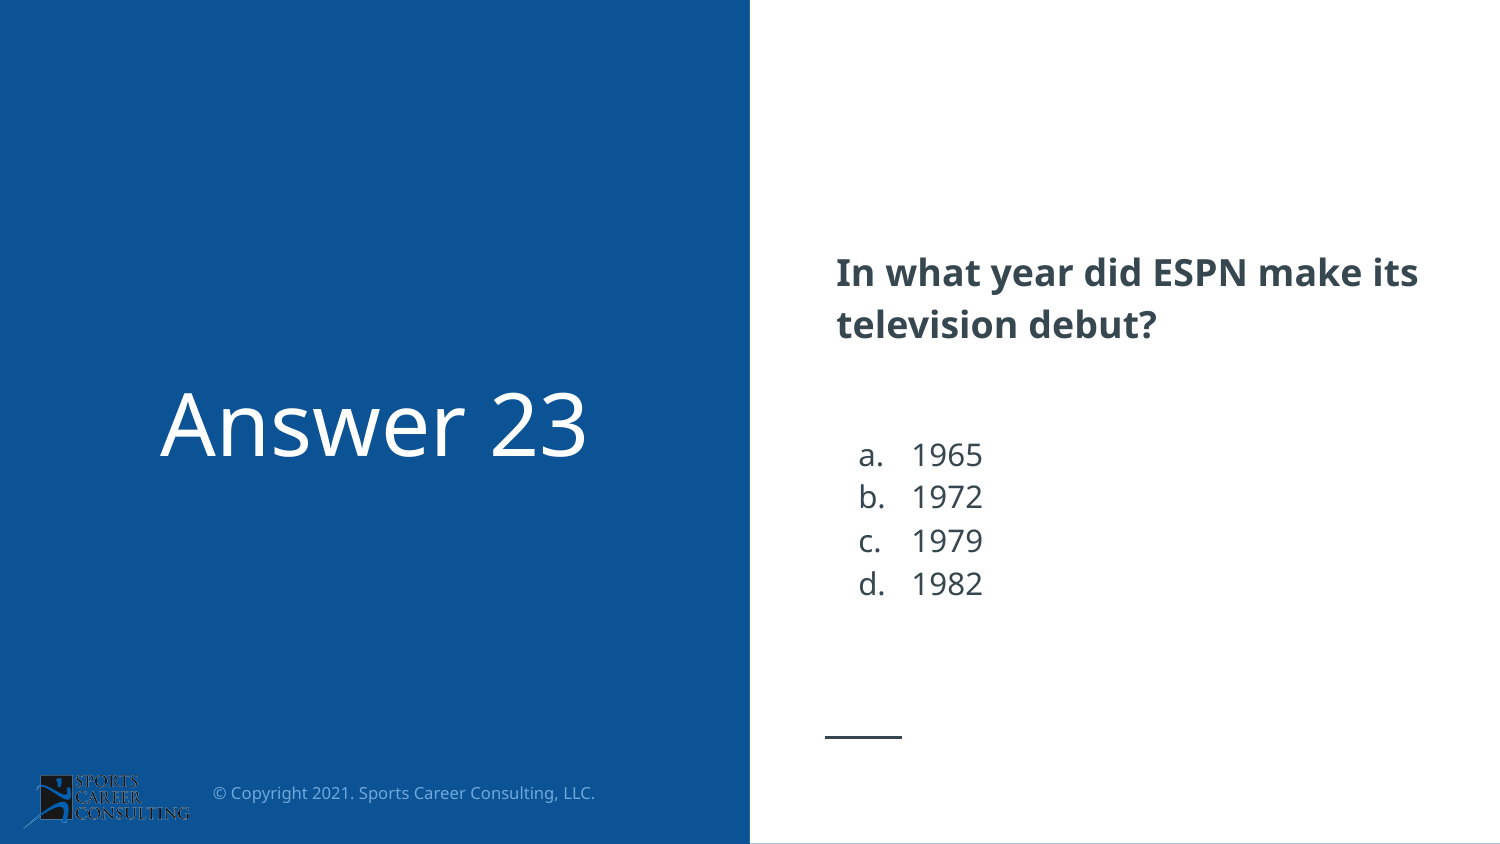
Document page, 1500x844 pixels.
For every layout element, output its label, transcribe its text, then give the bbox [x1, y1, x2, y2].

text_box © Copyright 2021. Sports Career Consulting, LLC. [197, 767, 750, 838]
picture [22, 774, 190, 829]
list In what year did ESPN make its television debut? 1965 1972 1979 1982 [821, 118, 1466, 725]
title Answer 23 [43, 298, 708, 546]
